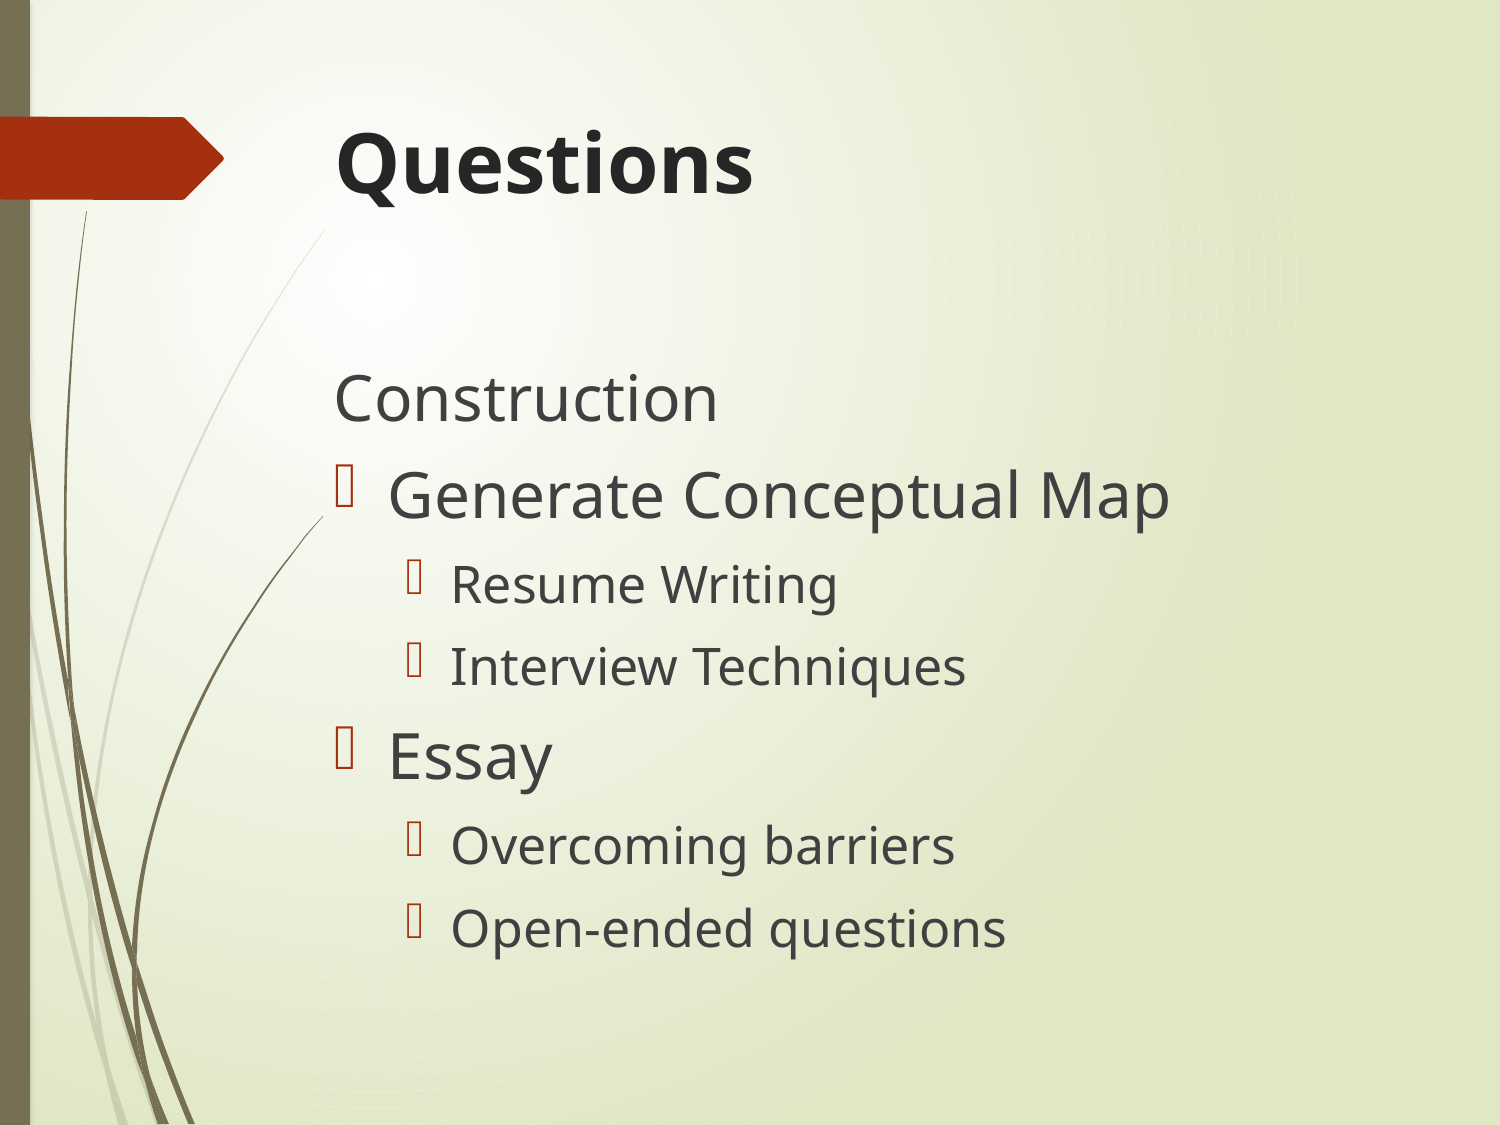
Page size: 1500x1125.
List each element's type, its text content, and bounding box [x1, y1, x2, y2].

list Construction Generate Conceptual Map Resume Writing Interview Techniques Essay Overcoming barriers Open-ended questions [318, 350, 1400, 970]
title Questions [319, 102, 1400, 313]
